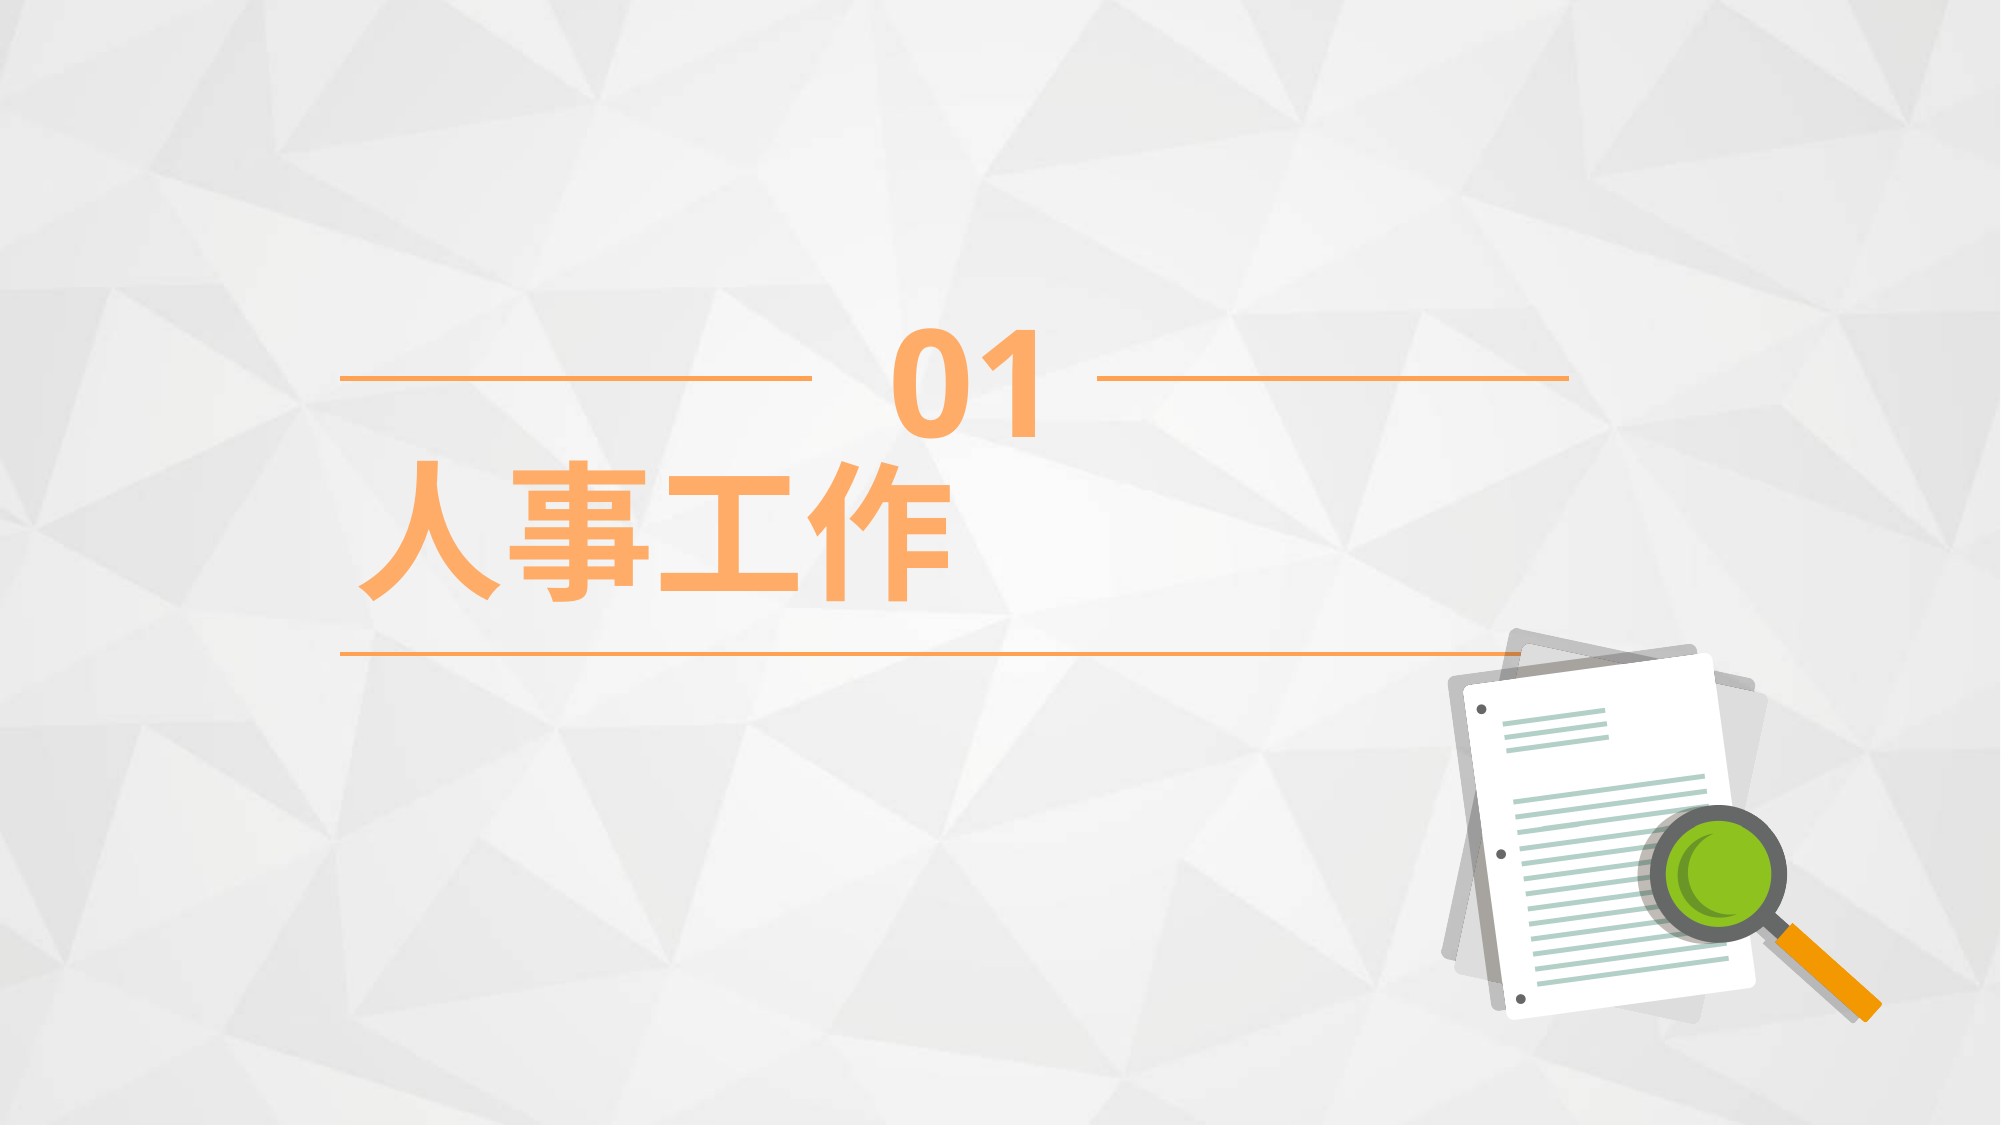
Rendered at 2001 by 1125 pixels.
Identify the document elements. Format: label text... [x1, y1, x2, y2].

picture [0, 0, 2001, 1125]
text_box 人事工作 [339, 431, 1570, 627]
text_box 01 [858, 280, 1090, 431]
